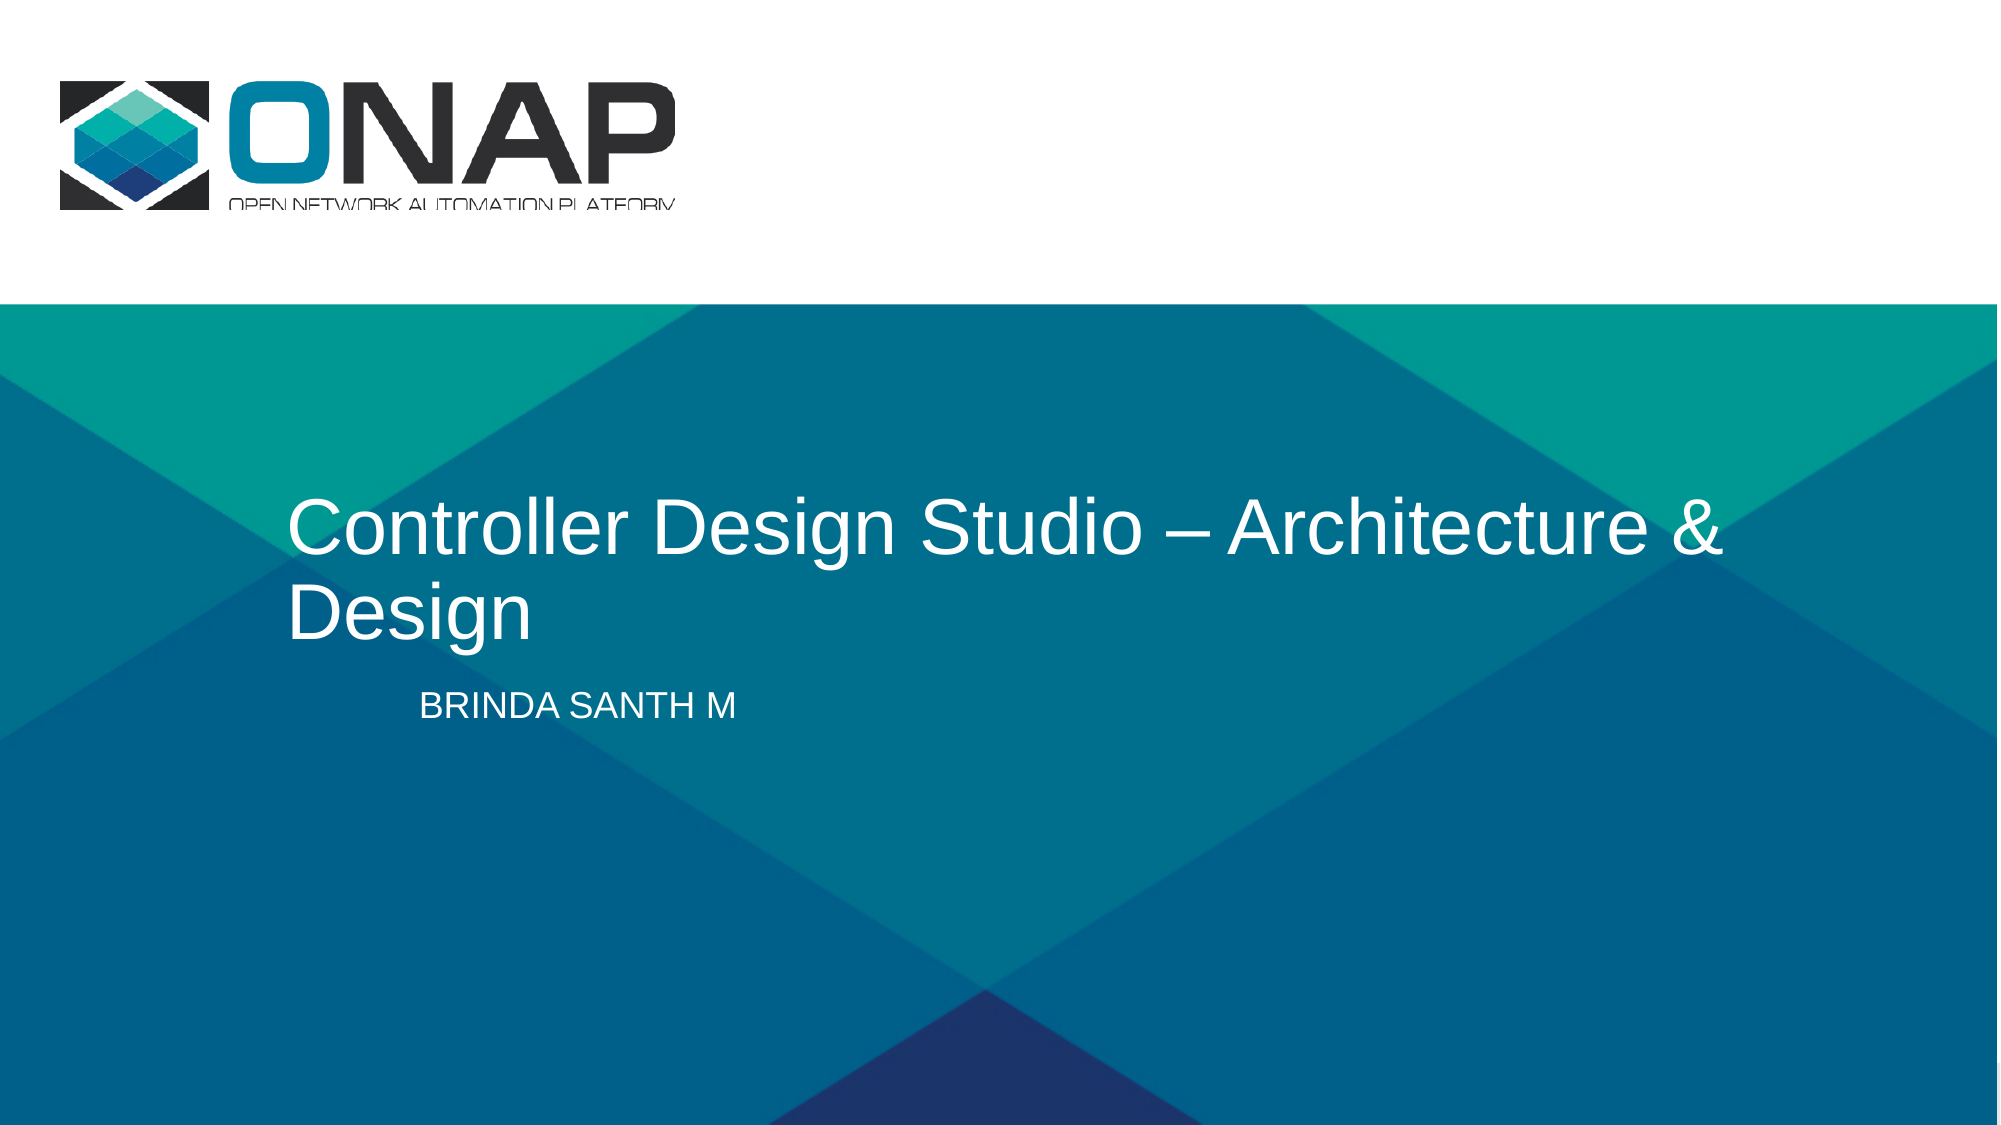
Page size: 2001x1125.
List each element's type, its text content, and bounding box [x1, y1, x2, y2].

picture [770, 990, 1202, 1125]
title Controller Design Studio – Architecture & Design [271, 477, 1772, 666]
picture [1307, 305, 1997, 499]
subtitle BRINDA SANTH M [403, 678, 1904, 804]
picture [0, 305, 696, 543]
